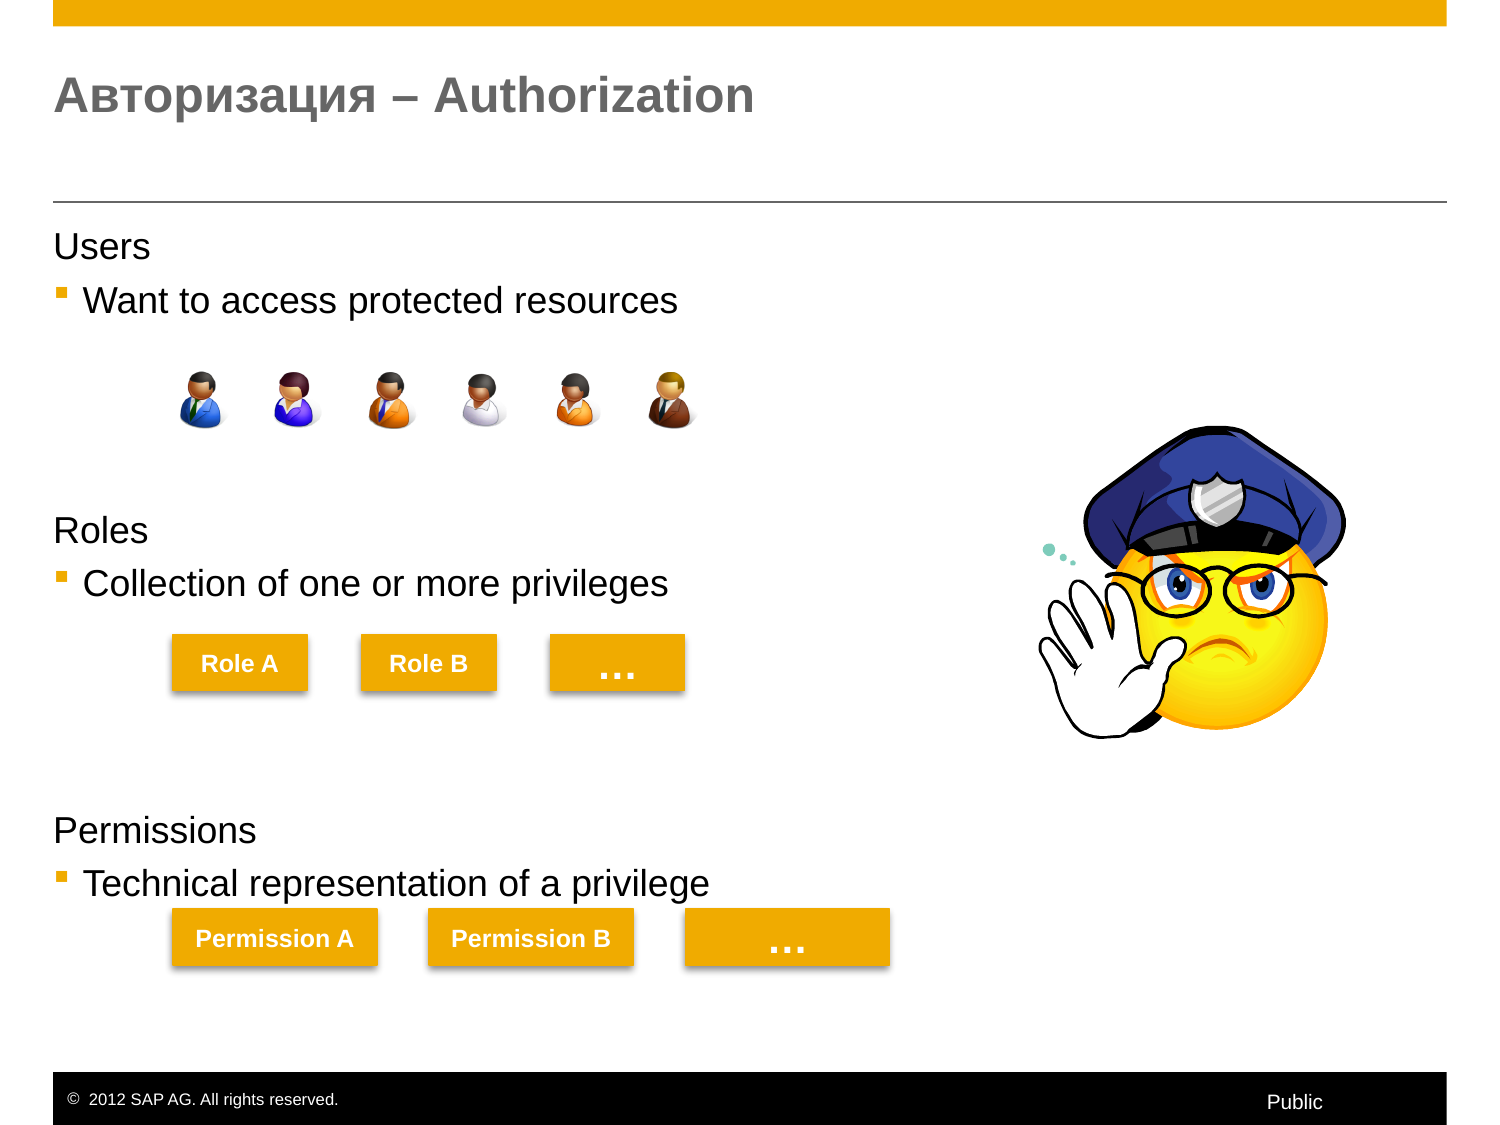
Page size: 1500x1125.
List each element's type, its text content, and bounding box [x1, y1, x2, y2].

list Users Want to access protected resources Roles Collection of one or more privileges Permissions Technical representation of a privilege [53, 222, 1447, 992]
title Авторизация – Authorization Concepts and Entities [53, 53, 1447, 178]
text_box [172, 634, 685, 691]
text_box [172, 369, 698, 431]
picture [1037, 424, 1348, 741]
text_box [172, 908, 890, 966]
